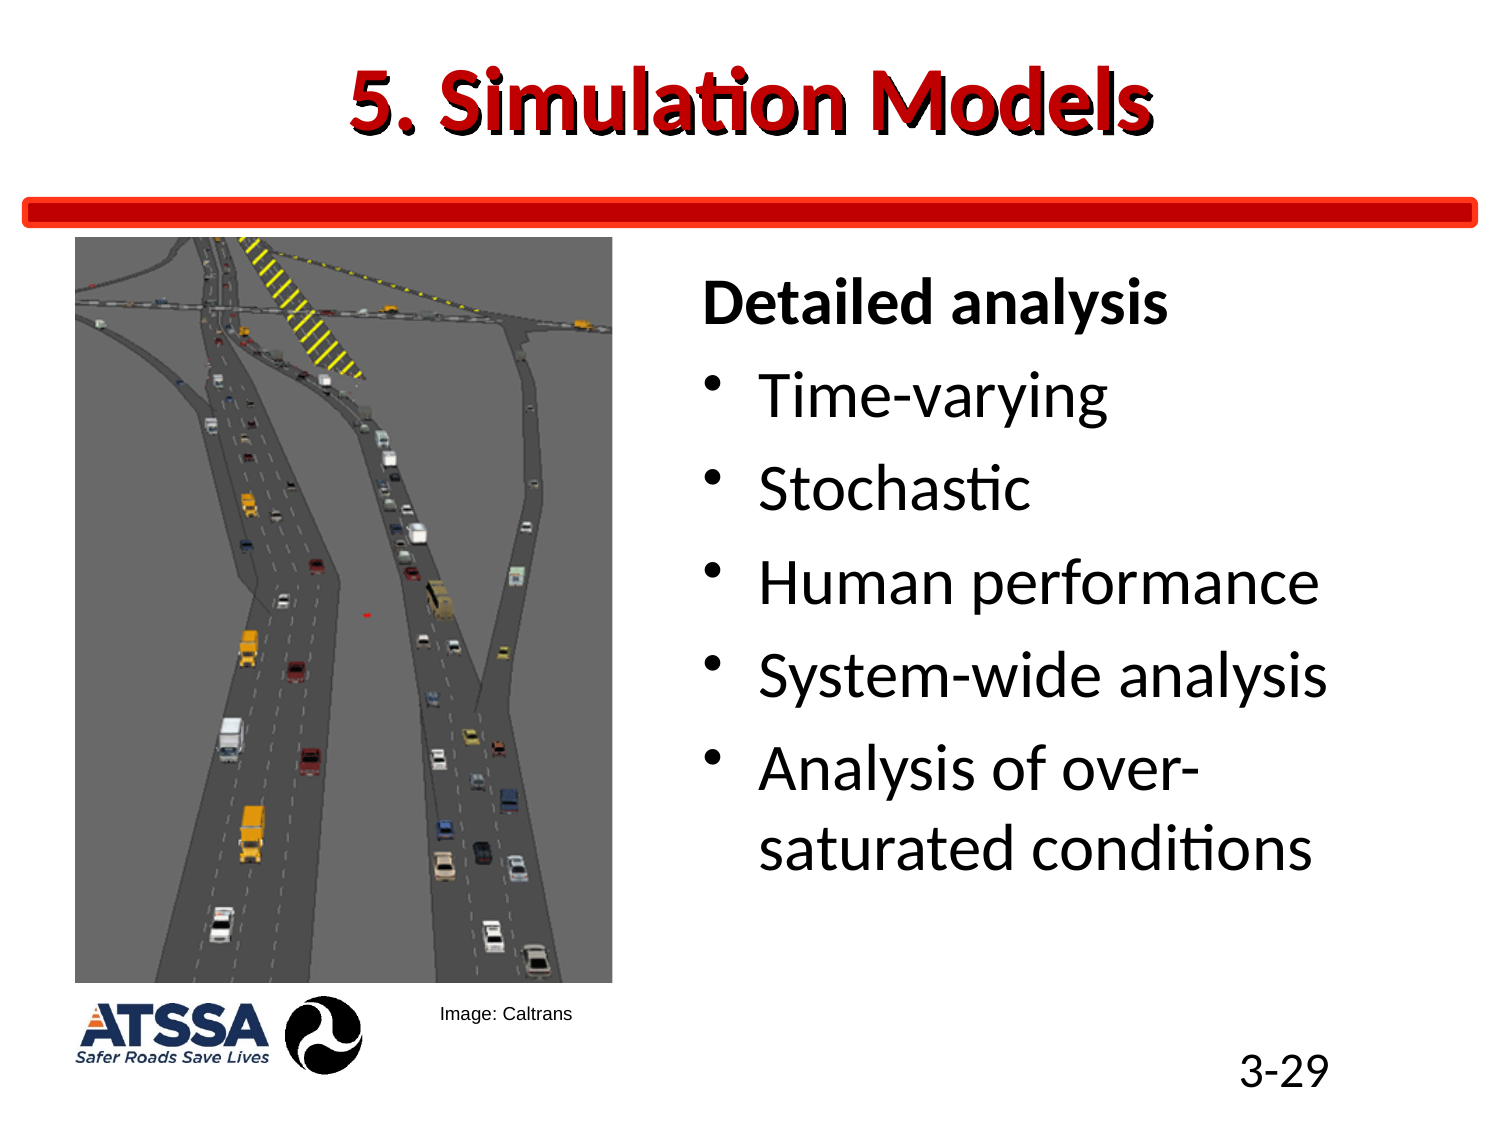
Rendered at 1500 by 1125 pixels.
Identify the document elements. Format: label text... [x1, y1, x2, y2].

picture [75, 1003, 269, 1063]
picture [74, 237, 613, 983]
picture [276, 989, 370, 1077]
title 5. Simulation Models [0, 0, 1500, 188]
list Detailed analysis Time-varying Stochastic Human performance System-wide analysis Analysis of over-saturated conditions [687, 249, 1413, 1001]
text_box Image: Caltrans [425, 994, 613, 1032]
